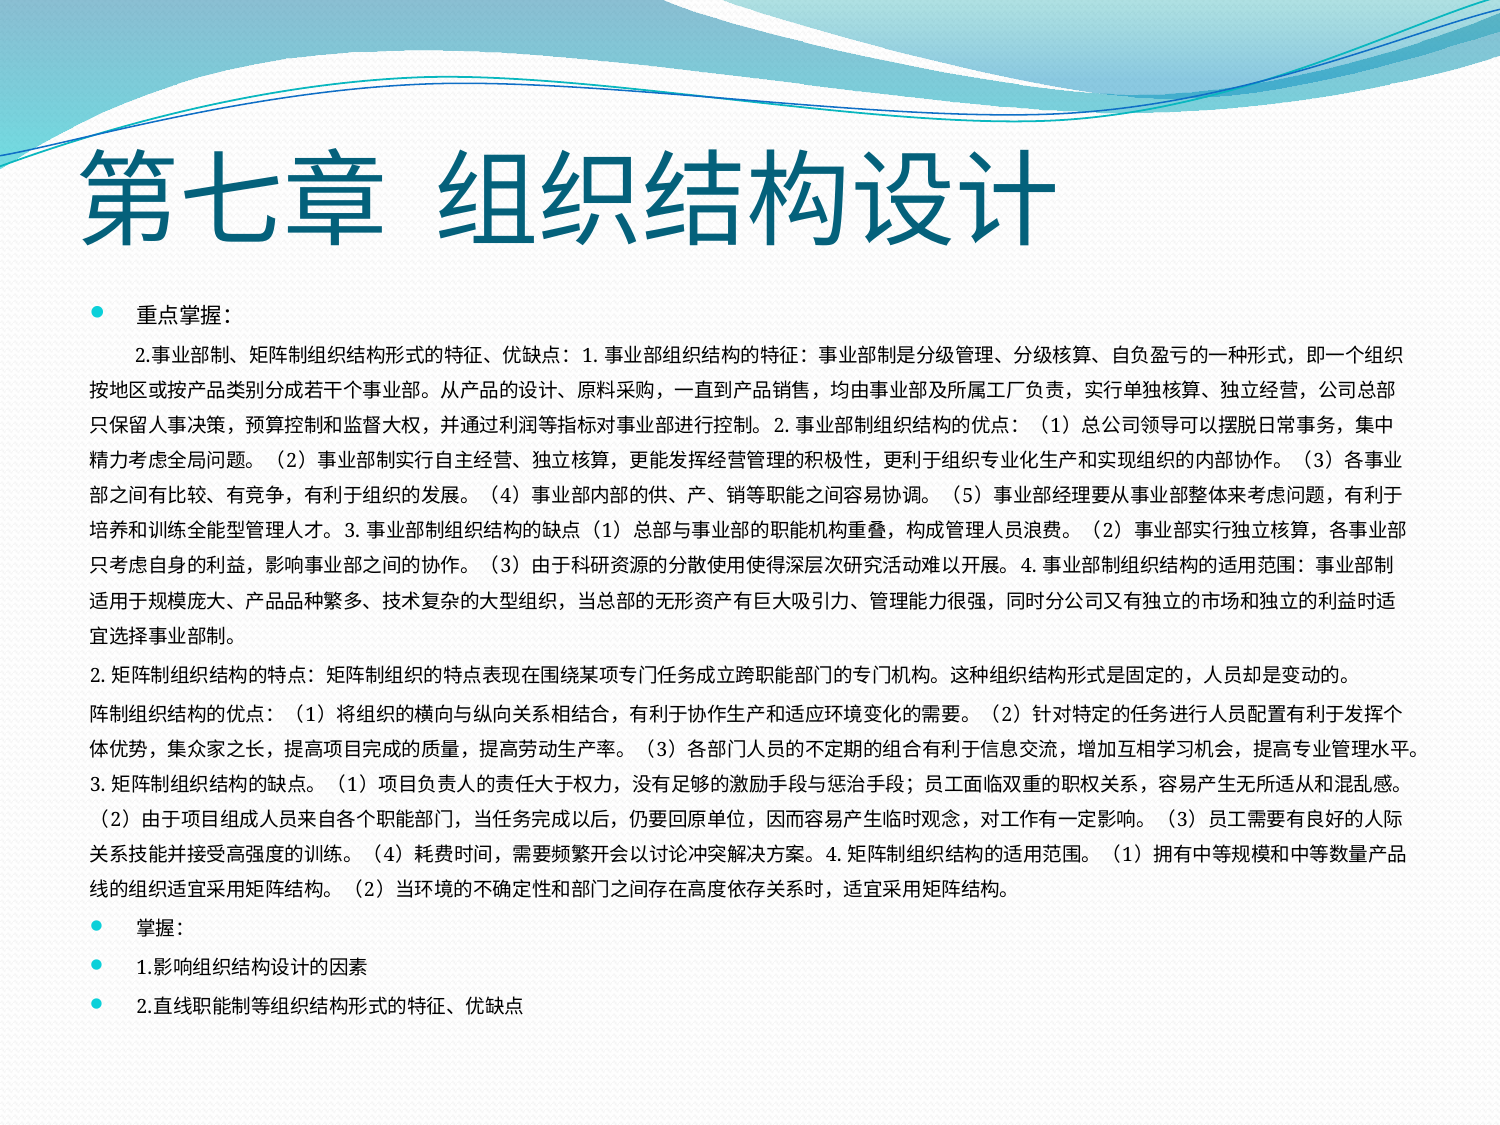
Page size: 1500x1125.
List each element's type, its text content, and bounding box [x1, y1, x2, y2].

list 重点掌握： 2.事业部制、矩阵制组织结构形式的特征、优缺点：1. 事业部组织结构的特征：事业部制是分级管理、分级核算、自负盈亏的一种形式，即一个组织按地区或按产品类别分成若干个事业部。从产品的设计、原料采购，一直到产品销售，均由事业部及所属工厂负责，实行单独核算、独立经营，公司总部只保留人事决策，预算控制和监督大权，并通过利润等指标对事业部进行控制。2. 事业部制组织结构的优点：（1）总公司领导可以摆脱日常事务，集中精力考虑全局问题。（2）事业部制实行自主经营、独立核算，更能发挥经营管理的积极性，更利于组织专业化生产和实现组织的内部协作。（3）各事业部之间有比较、有竞争，有利于组织的发展。（4）事业部内部的供、产、销等职能之间容易协调。（5）事业部经理要从事业部整体来考虑问题，有利于培养和训练全能型管理人才。3. 事业部制组织结构的缺点（1）总部与事业部的职能机构重叠，构成管理人员浪费。（2）事业部实行独立核算，各事业部只考虑自身的利益，影响事业部之间的协作。（3）由于科研资源的分散使用使得深层次研究活动难以开展。4. 事业部制组织结构的适用范围：事业部制适用于规模庞大、产品品种繁多、技术复杂的大型组织，当总部的无形资产有巨大吸引力、管理能力很强，同时分公司又有独立的市场和独立的利益时适宜选择事业部制。 2. 矩阵制组织结构的特点：矩阵制组织的特点表现在围绕某项专门任务成立跨职能部门的专门机构。这种组织结构形式是固定的，人员却是变动的。 阵制组织结构的优点：（1）将组织的横向与纵向关系相结合，有利于协作生产和适应环境变化的需要。（2）针对特定的任务进行人员配置有利于发挥个体优势，集众家之长，提高项目完成的质量，提高劳动生产率。（3）各部门人员的不定期的组合有利于信息交流，增加互相学习机会，提高专业管理水平。3. 矩阵制组织结构的缺点。（1）项目负责人的责任大于权力，没有足够的激励手段与惩治手段；员工面临双重的职权关系，容易产生无所适从和混乱感。（2）由于项目组成人员来自各个职能部门，当任务完成以后，仍要回原单位，因而容易产生临时观念，对工作有一定影响。（3）员工需要有良好的人际关系技能并接受高强度的训练。（4）耗费时间，需要频繁开会以讨论冲突解决方案。4. 矩阵制组织结构的适用范围。（1）拥有中等规模和中等数量产品线的组织适宜采用矩阵结构。（2）当环境的不确定性和部门之间存在高度依存关系时，适宜采用矩阵结构。 掌握： 1.影响组织结构设计的因素 2.直线职能制等组织结构形式的特征、优缺点 [75, 281, 1425, 1038]
title 第七章 组织结构设计 [75, 70, 1425, 258]
